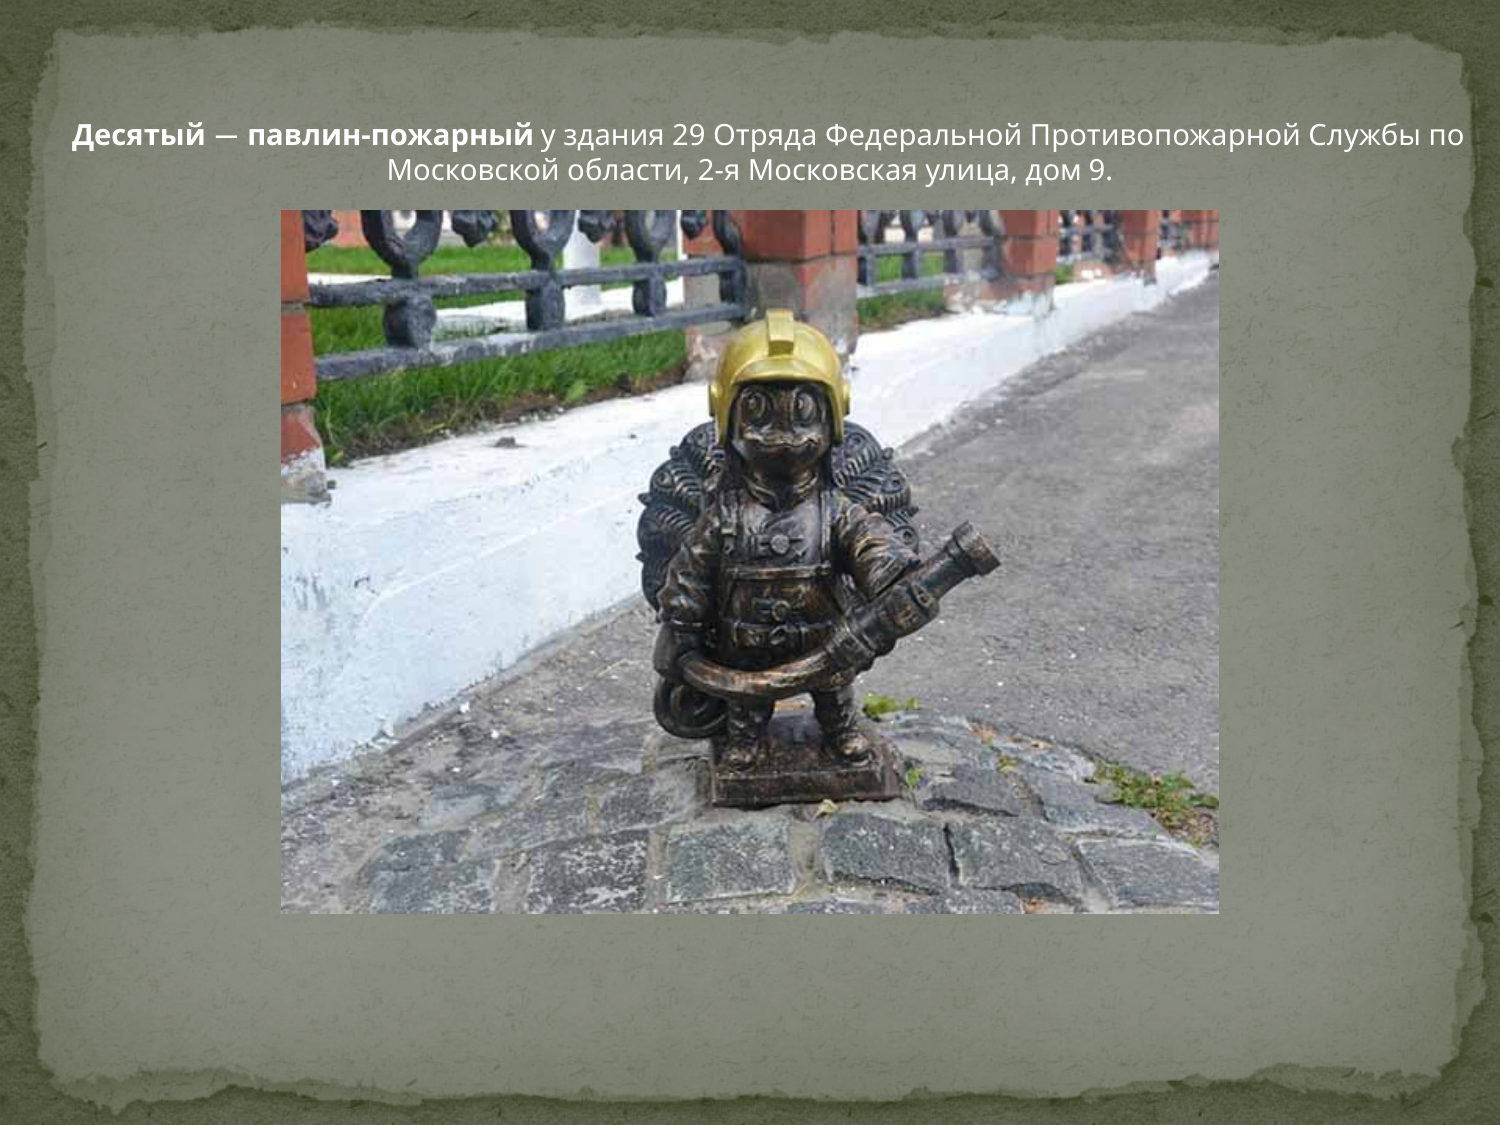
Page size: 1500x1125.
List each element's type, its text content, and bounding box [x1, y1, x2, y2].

text_box Десятый — павлин-пожарный у здания 29 Отряда Федеральной Противопожарной Службы по Московской области, 2-я Московская улица, дом 9. [0, 108, 1500, 194]
picture [281, 210, 1219, 914]
